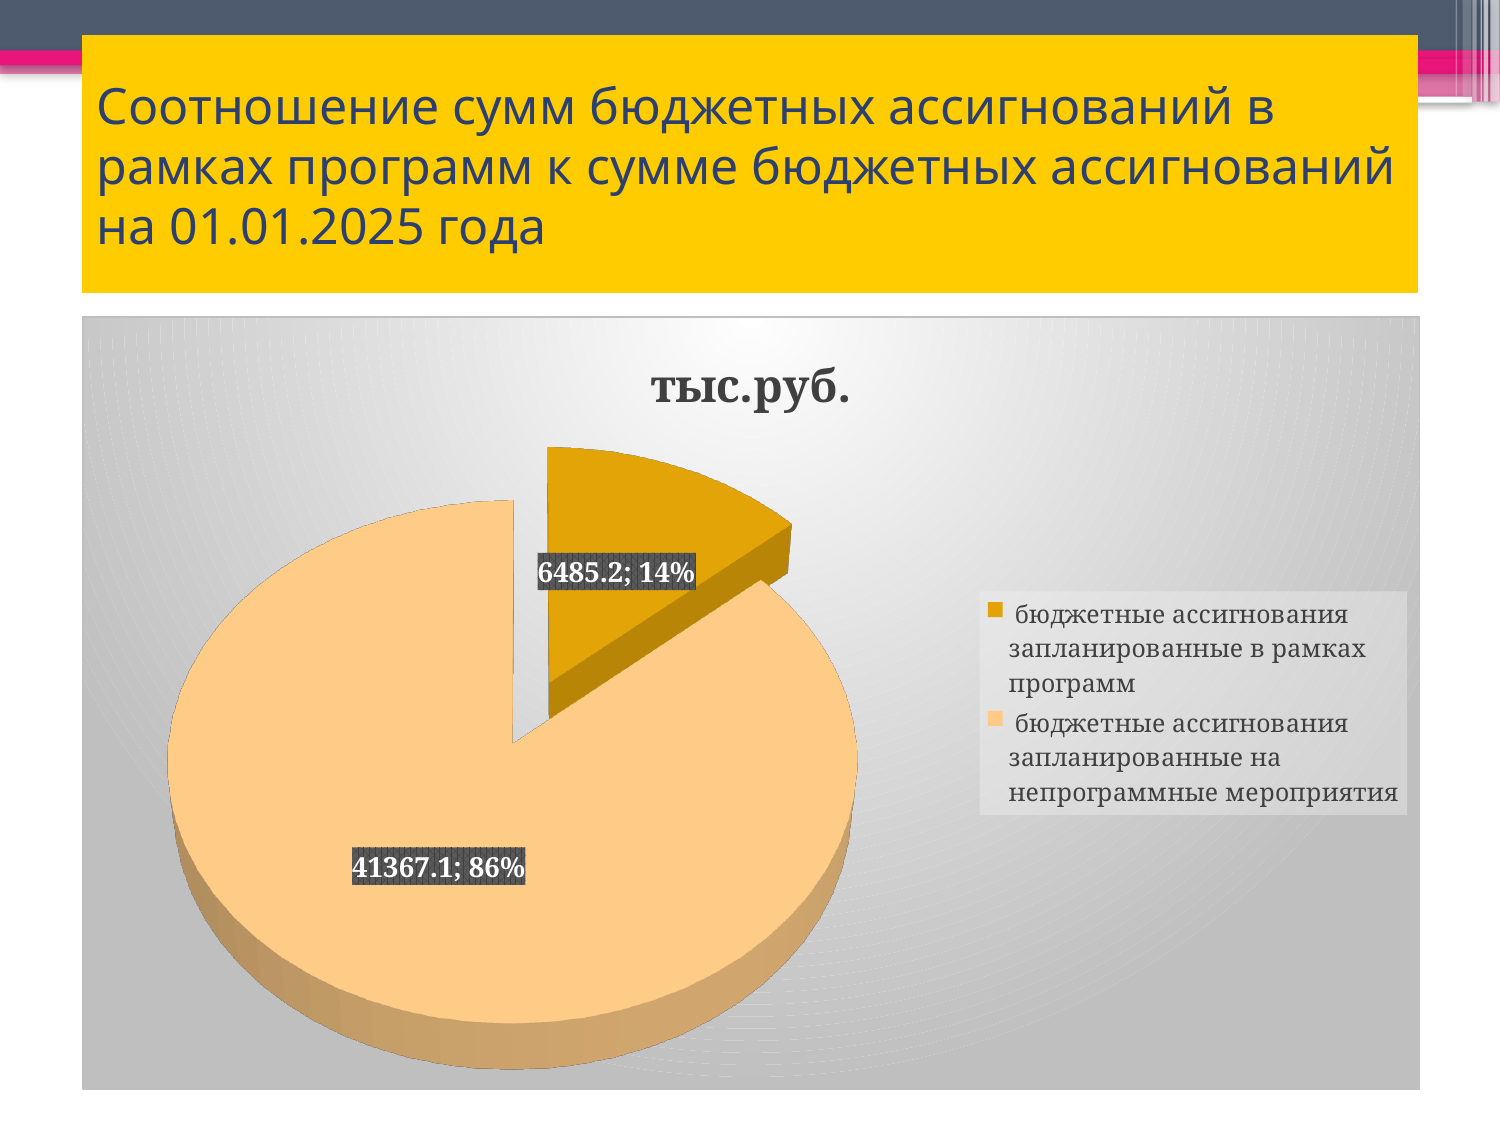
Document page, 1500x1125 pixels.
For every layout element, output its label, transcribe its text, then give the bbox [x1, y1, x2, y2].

chart [81, 316, 1421, 1091]
title Соотношение сумм бюджетных ассигнований в рамках программ к сумме бюджетных ассигнований на 01.01.2025 года [82, 35, 1418, 293]
